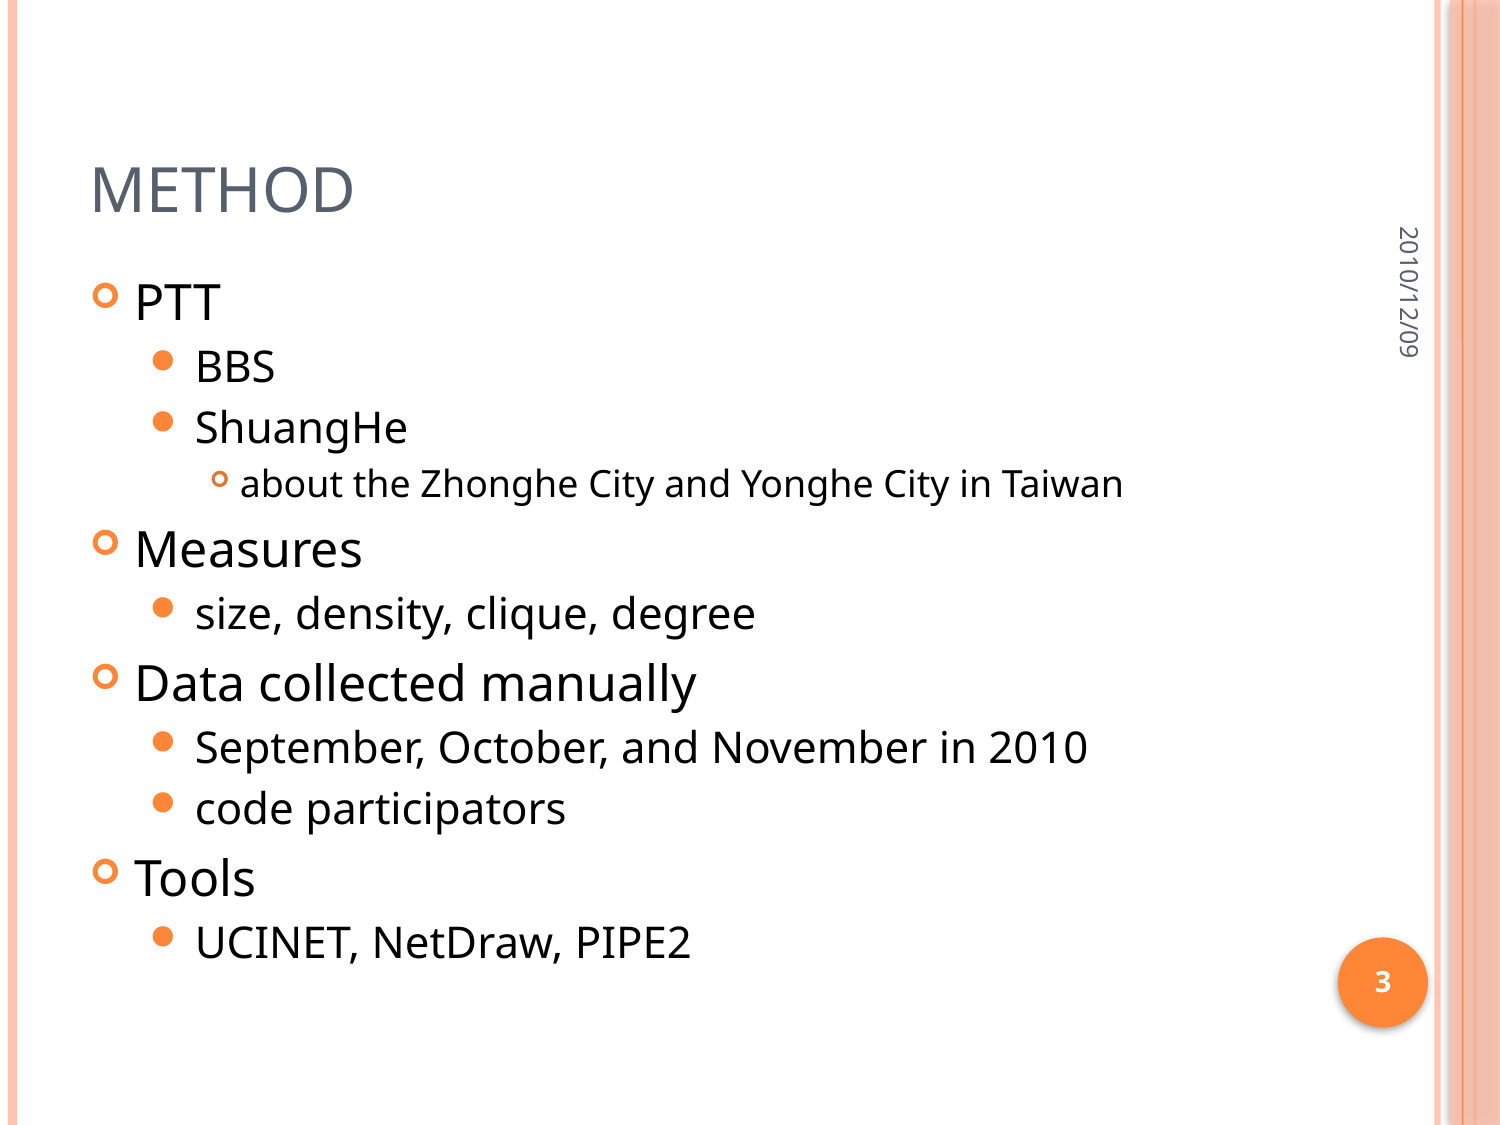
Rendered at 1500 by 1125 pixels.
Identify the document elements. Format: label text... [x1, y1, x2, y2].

slide_number 3 [1333, 940, 1434, 1027]
title Method [75, 45, 1300, 233]
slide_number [1378, 43, 1442, 374]
list PTT BBS ShuangHe about the Zhonghe City and Yonghe City in Taiwan Measures size, density, clique, degree Data collected manually September, October, and November in 2010 code participators Tools UCINET, NetDraw, PIPE2 [75, 262, 1300, 1062]
